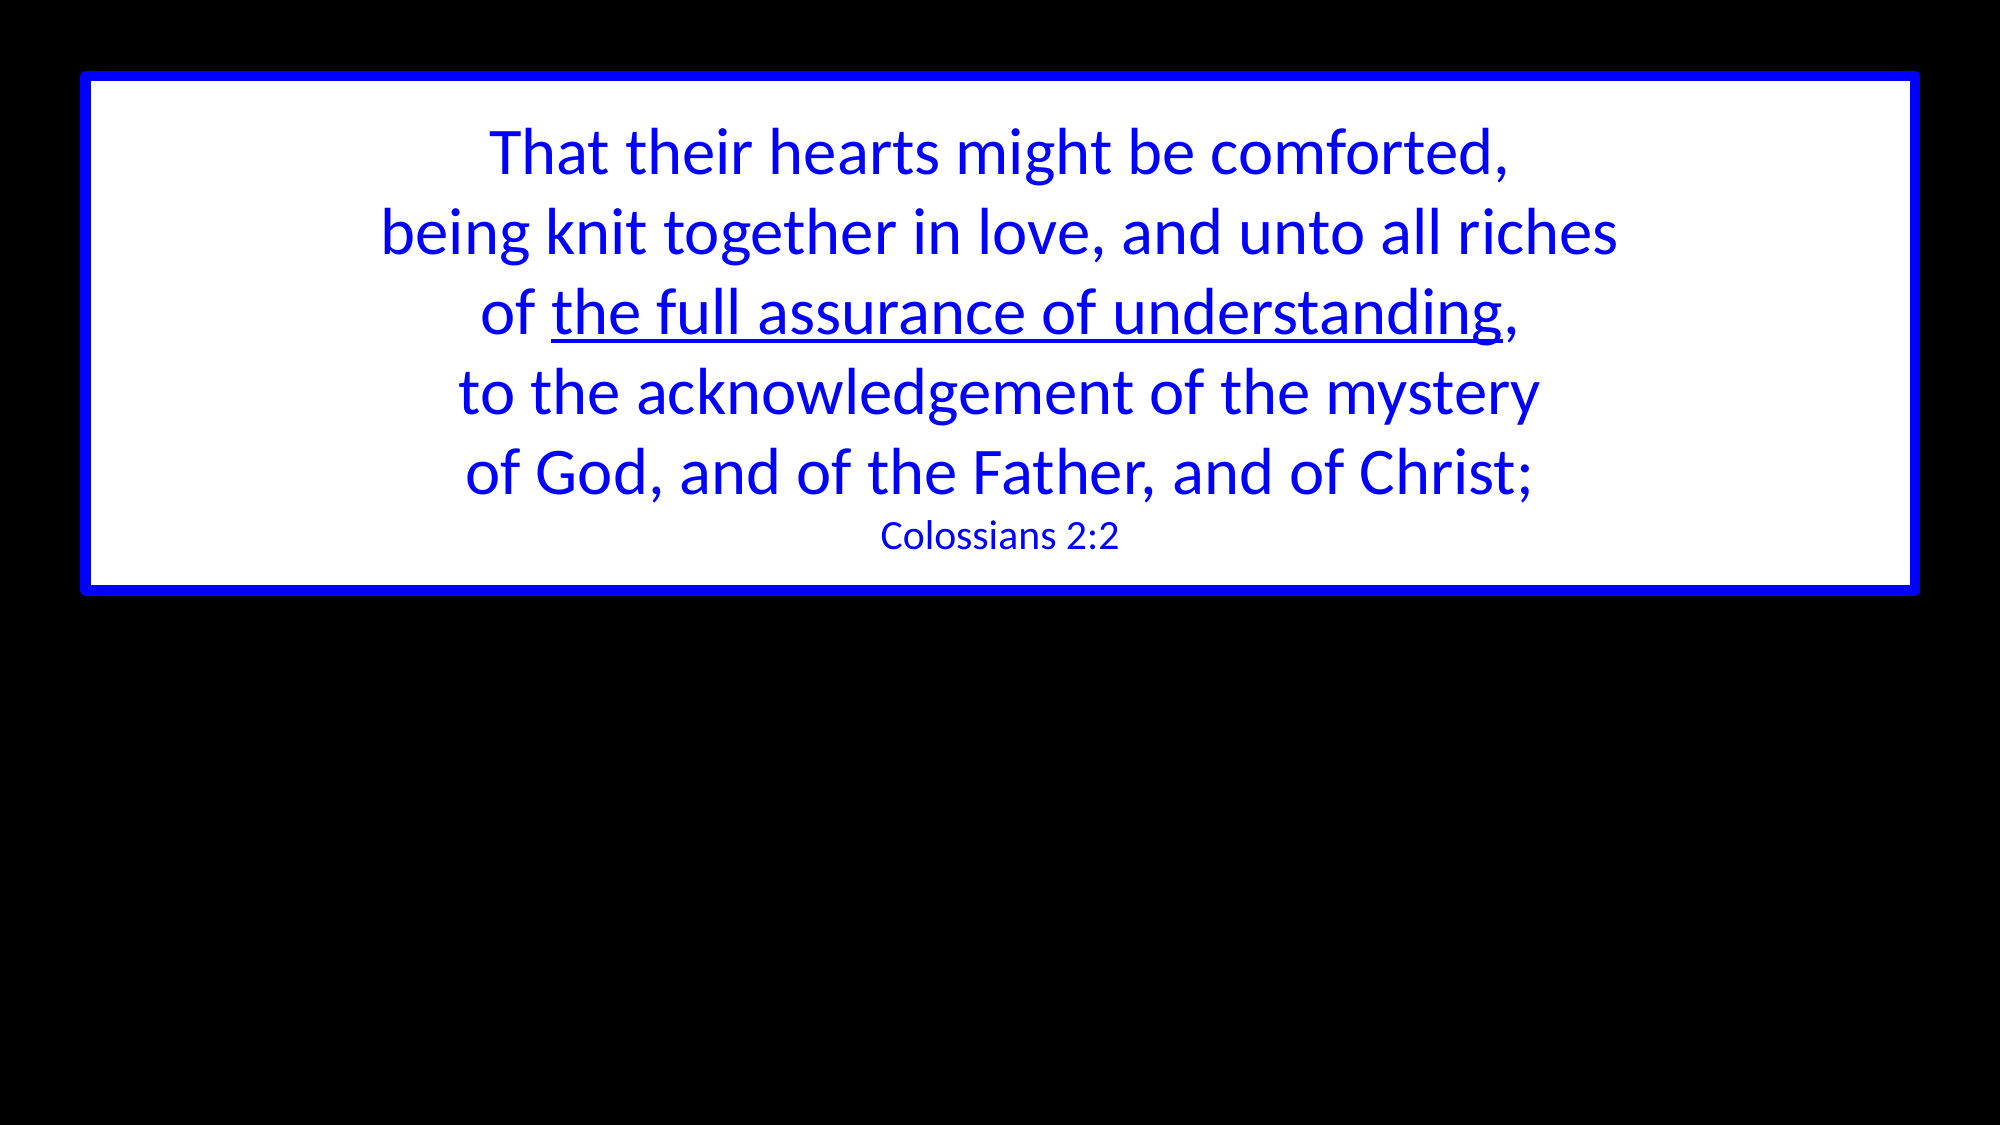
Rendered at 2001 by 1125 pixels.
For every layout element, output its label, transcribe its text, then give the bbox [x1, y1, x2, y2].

text_box That their hearts might be comforted, being knit together in love, and unto all riches of the full assurance of understanding, to the acknowledgement of the mystery of God, and of the Father, and of Christ; Colossians 2:2 [85, 75, 1915, 591]
